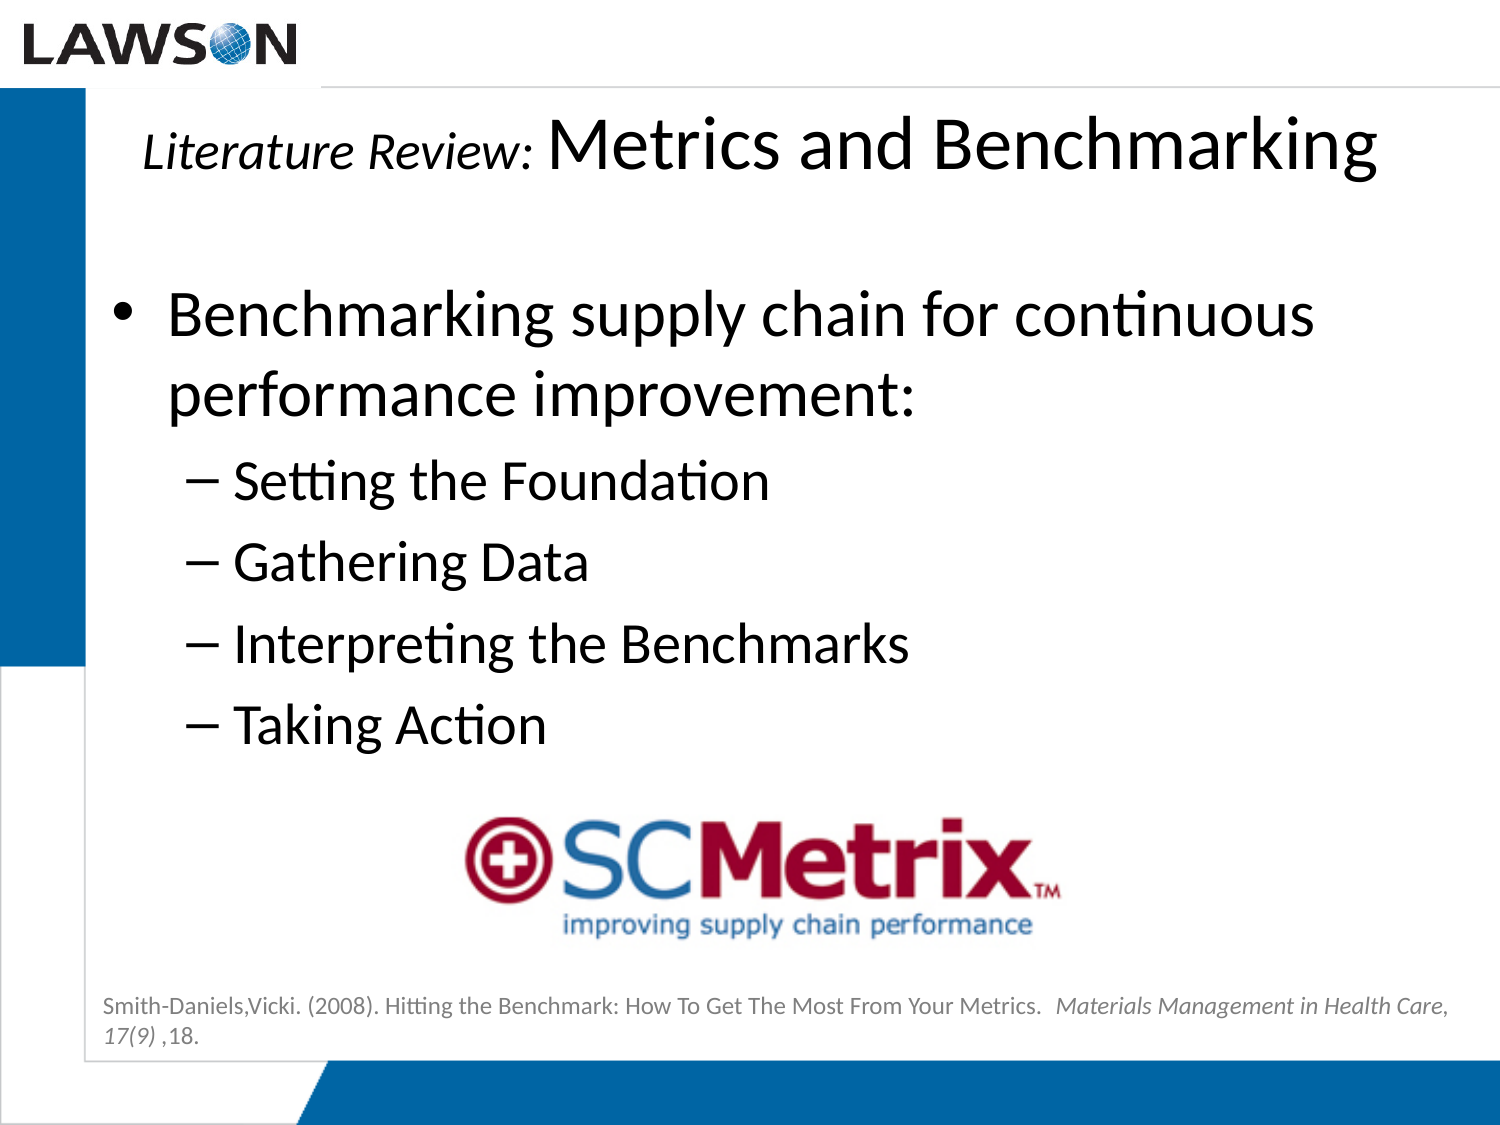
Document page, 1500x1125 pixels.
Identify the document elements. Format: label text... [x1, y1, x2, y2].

title Literature Review: Metrics and Benchmarking [96, 45, 1425, 233]
list Benchmarking supply chain for continuous performance improvement: Setting the Foundation Gathering Data Interpreting the Benchmarks Taking Action [96, 262, 1425, 982]
text_box Smith-Daniels,Vicki. (2008). Hitting the Benchmark: How To Get The Most From Your Metrics. Materials Management in Health Care, 17(9) ,18. [88, 982, 1492, 1057]
picture [0, 0, 1500, 1125]
